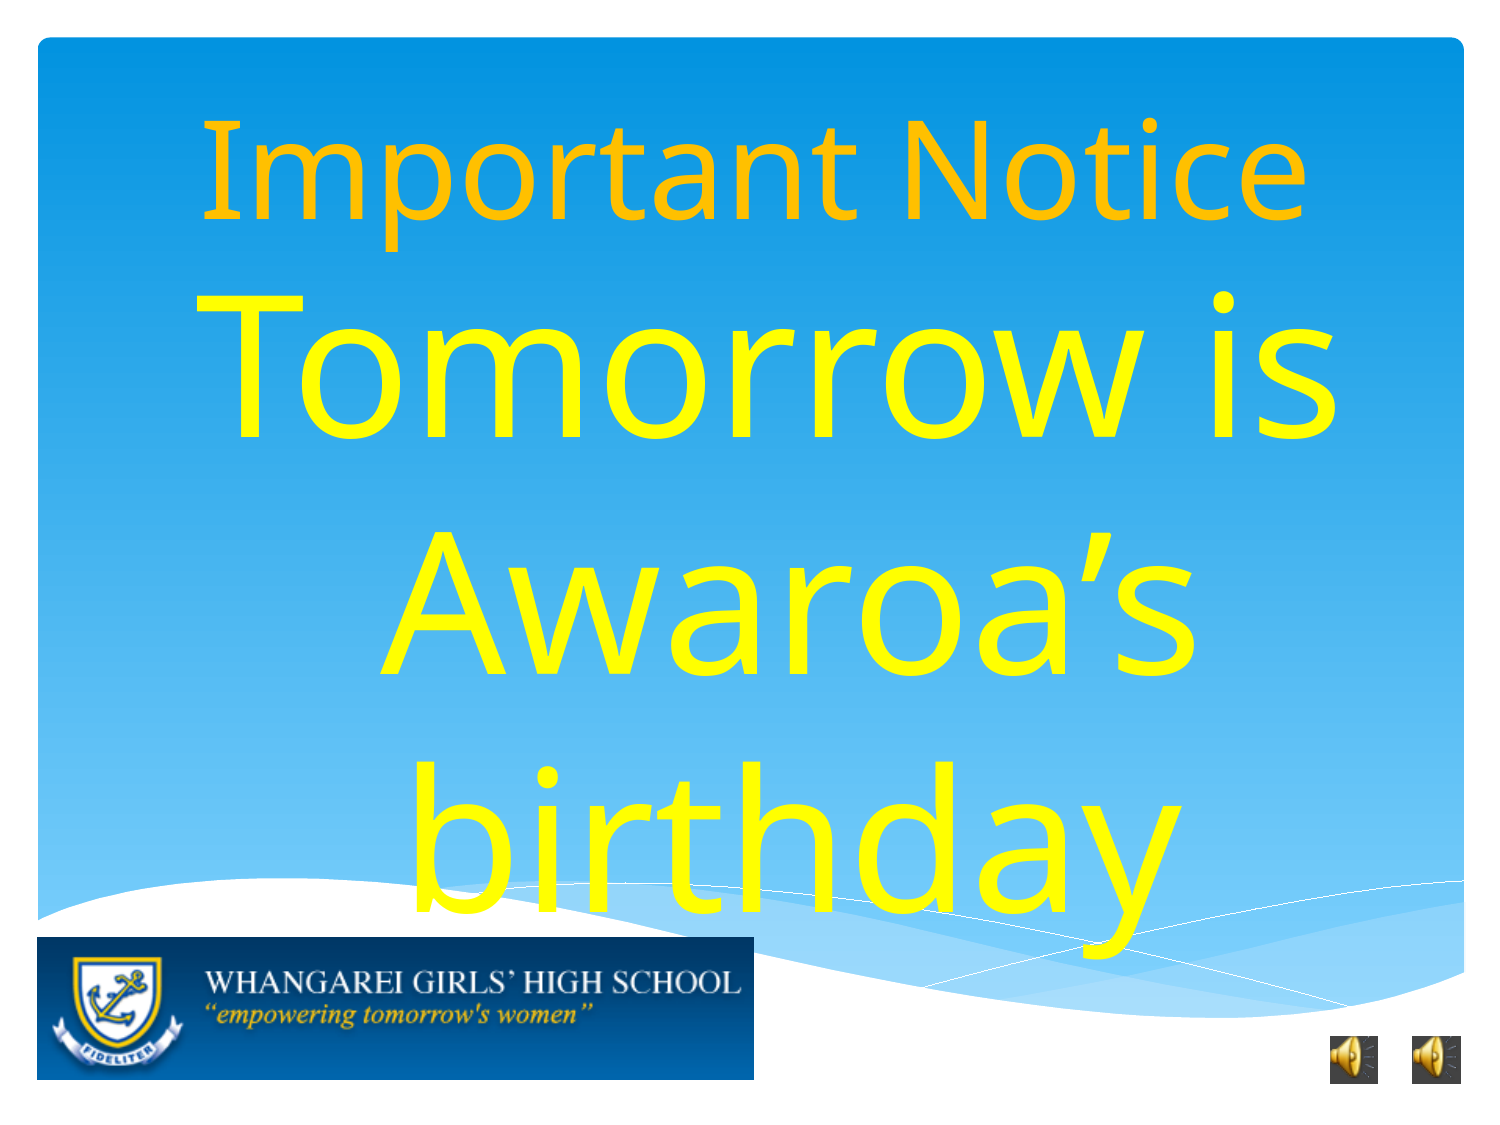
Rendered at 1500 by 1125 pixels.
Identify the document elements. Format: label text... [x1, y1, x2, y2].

picture [1411, 1034, 1462, 1086]
text_box Tomorrow is Awaroa’s birthday [149, 231, 1391, 963]
text_box Important Notice [149, 37, 1362, 255]
picture [1328, 1034, 1380, 1086]
picture [37, 937, 754, 1080]
